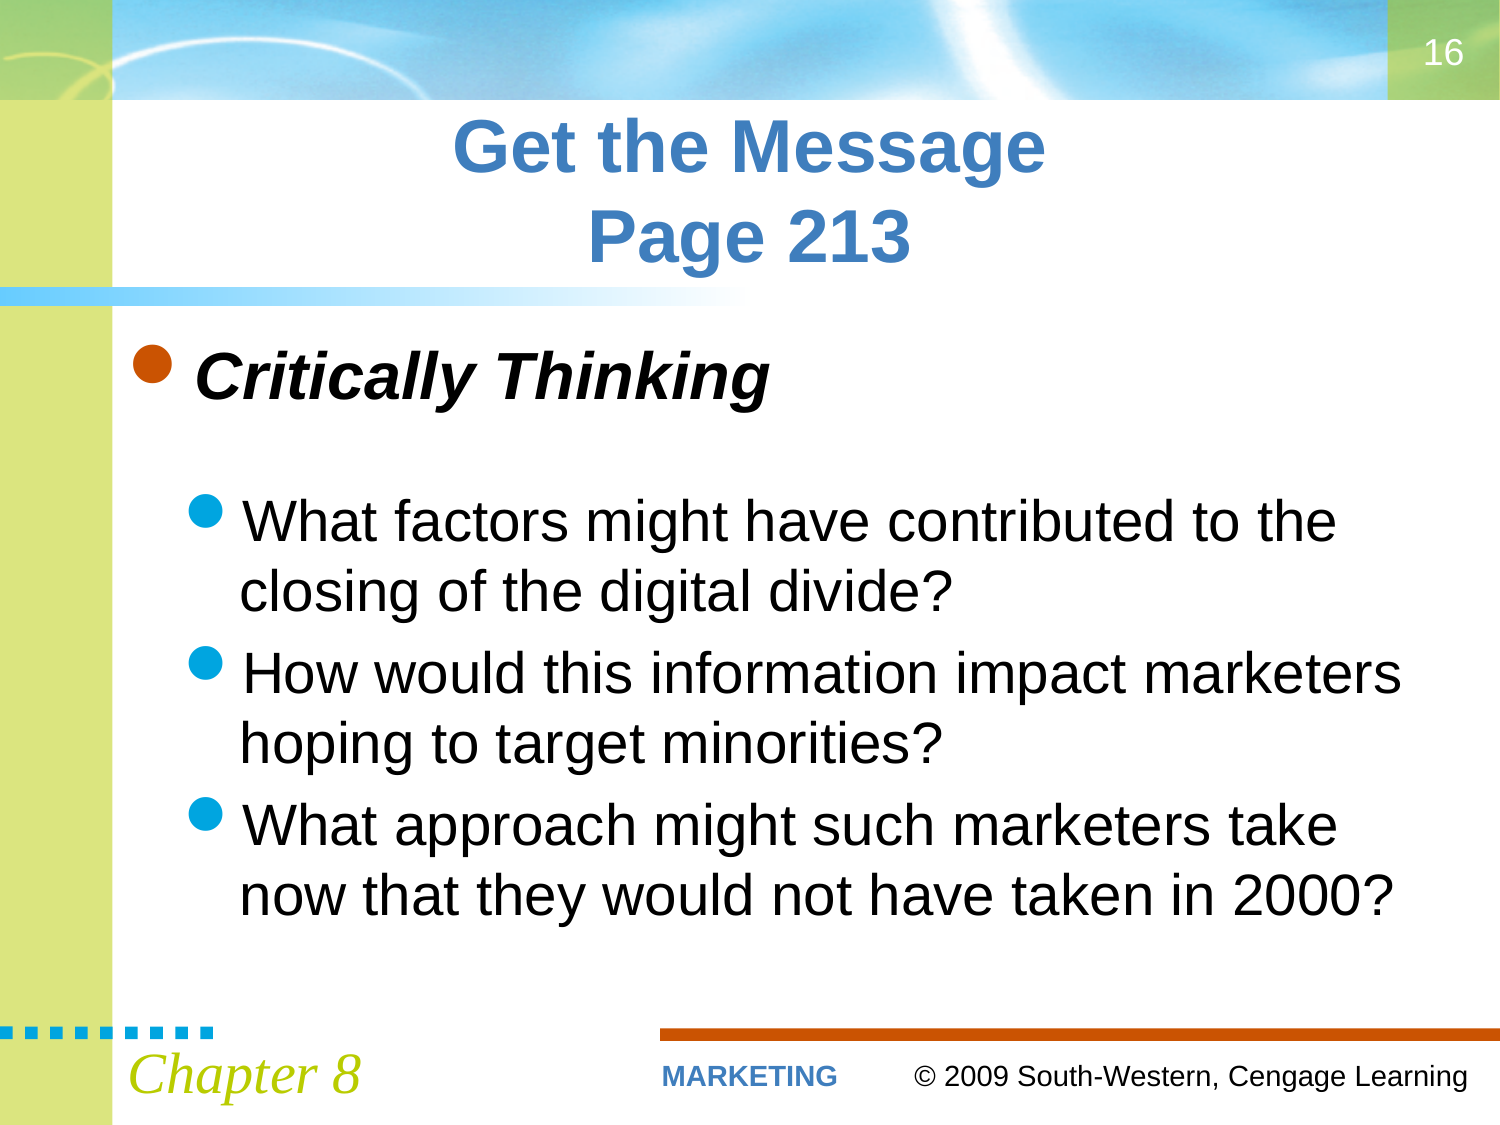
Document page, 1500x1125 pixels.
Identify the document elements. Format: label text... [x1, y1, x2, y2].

footer Chapter 8 [112, 1012, 638, 1113]
slide_number 16 [1387, 0, 1500, 101]
title Get the Message Page 213 [112, 87, 1388, 288]
list Critically Thinking What factors might have contributed to the closing of the digital divide? How would this information impact marketers hoping to target minorities? What approach might such marketers take now that they would not have taken in 2000? [112, 324, 1451, 1001]
